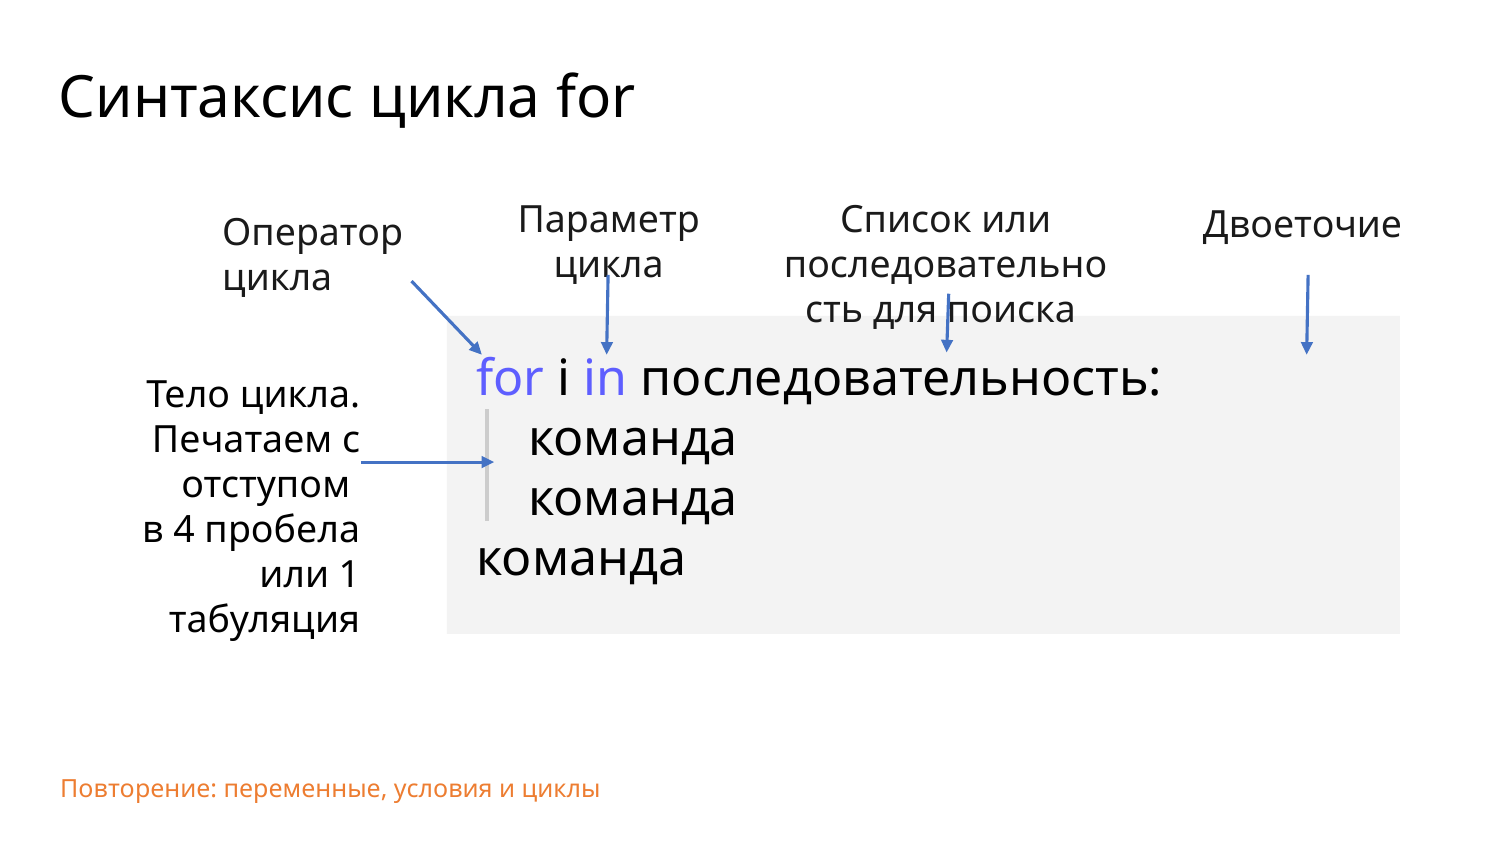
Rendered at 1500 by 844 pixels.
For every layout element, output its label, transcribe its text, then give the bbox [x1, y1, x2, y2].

text_box Синтаксис цикла for [58, 59, 1223, 127]
text_box Параметр цикла [509, 195, 708, 282]
text_box Тело цикла. Печатаем с отступом в 4 пробела или 1 табуляция [124, 369, 361, 591]
text_box Двоеточие [1189, 200, 1426, 245]
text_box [411, 281, 482, 355]
text_box Список или последовательность для поиска [776, 195, 1115, 300]
text_box [59, 59, 1444, 195]
text_box Оператор цикла [222, 207, 501, 294]
text_box for i in последовательность: команда команда команда [446, 315, 1400, 634]
subtitle Повторение: переменные, условия и циклы [60, 767, 1233, 813]
